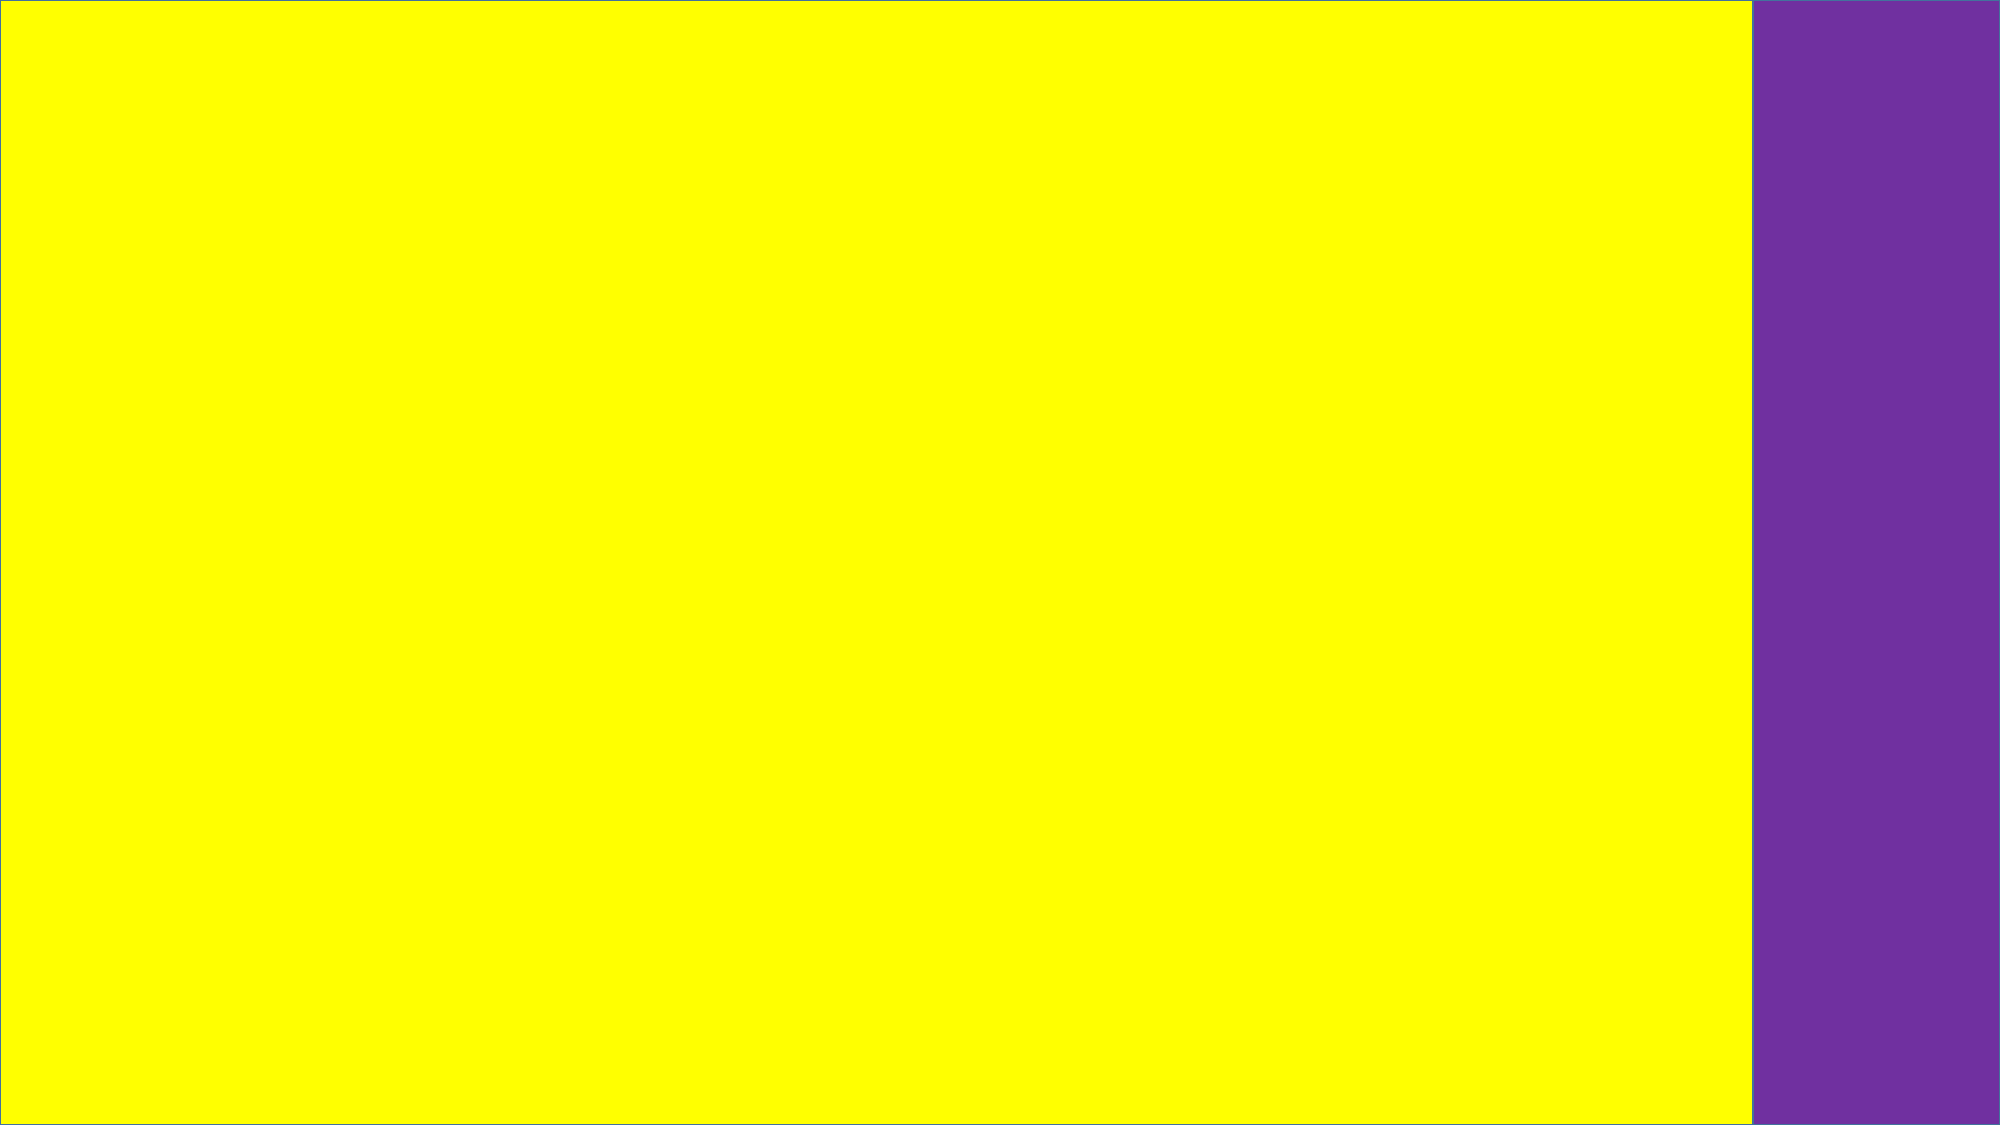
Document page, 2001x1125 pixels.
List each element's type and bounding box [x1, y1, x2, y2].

text_box [0, 0, 1752, 1125]
text_box [1752, 0, 2000, 1125]
